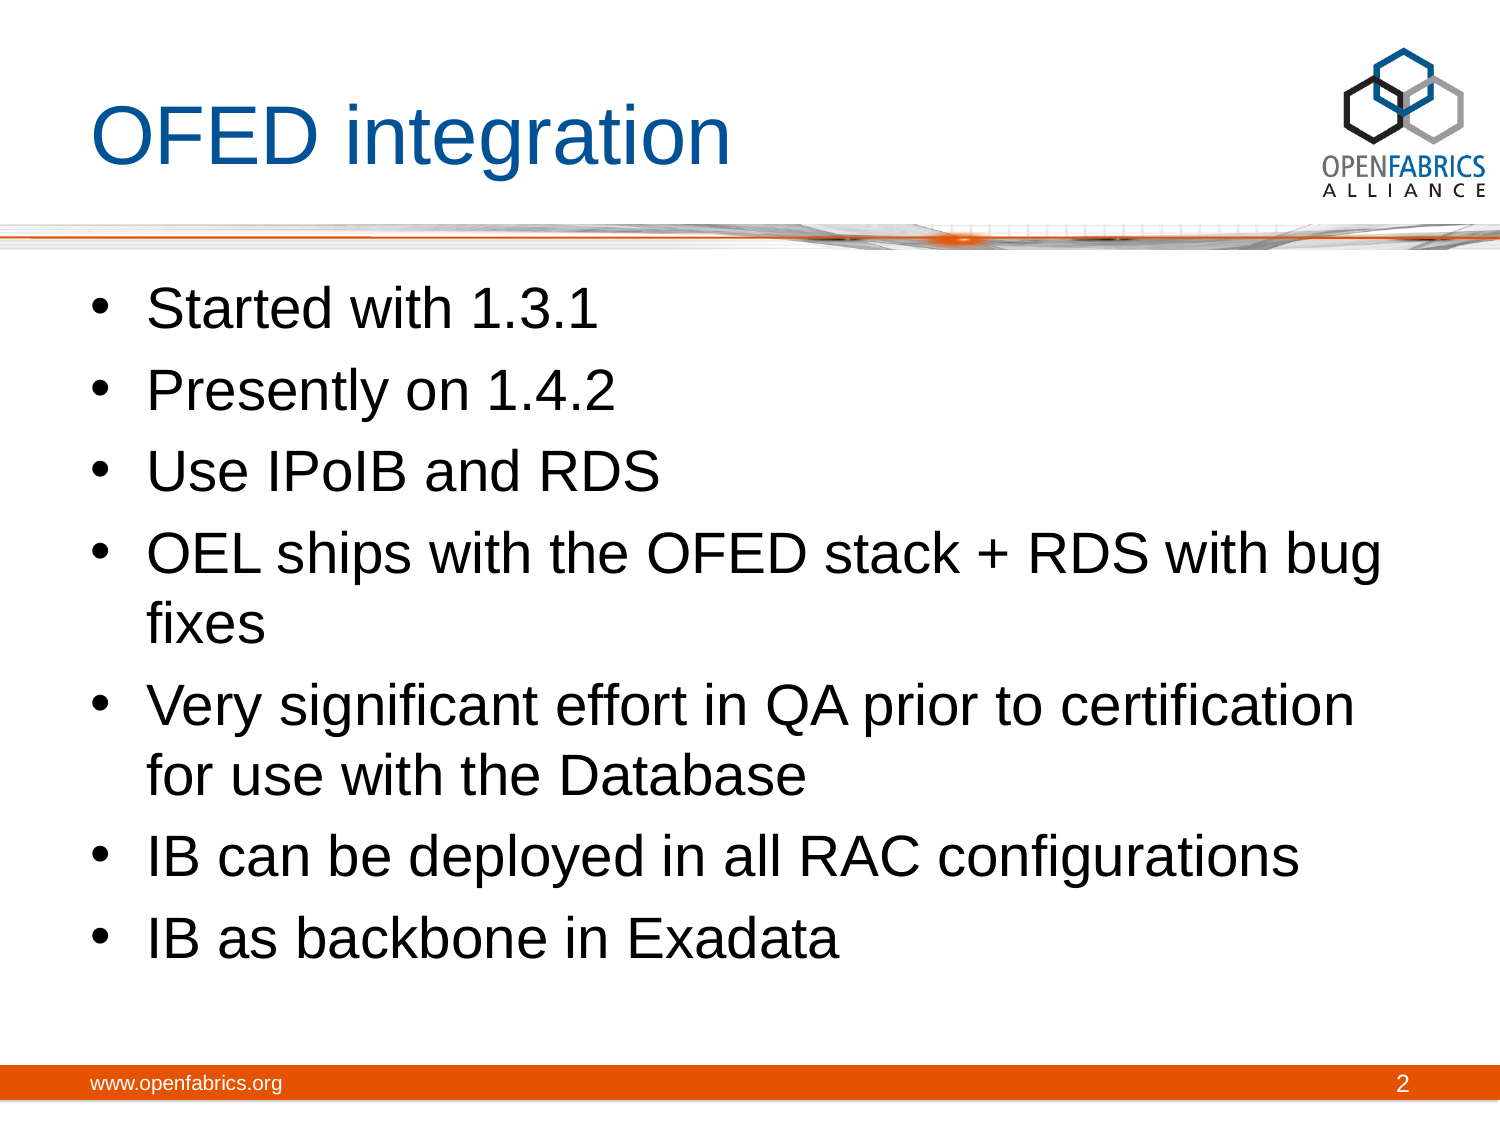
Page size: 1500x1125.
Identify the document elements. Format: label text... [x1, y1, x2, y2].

picture [0, 224, 1500, 236]
footer www.openfabrics.org [75, 1052, 550, 1113]
list Started with 1.3.1 Presently on 1.4.2 Use IPoIB and RDS OEL ships with the OFED stack + RDS with bug fixes Very significant effort in QA prior to certification for use with the Database IB can be deployed in all RAC configurations IB as backbone in Exadata [74, 262, 1426, 1026]
slide_number 2 [1074, 1052, 1425, 1113]
title OFED integration [74, 37, 1301, 226]
picture [1312, 37, 1494, 219]
picture [0, 239, 1500, 250]
